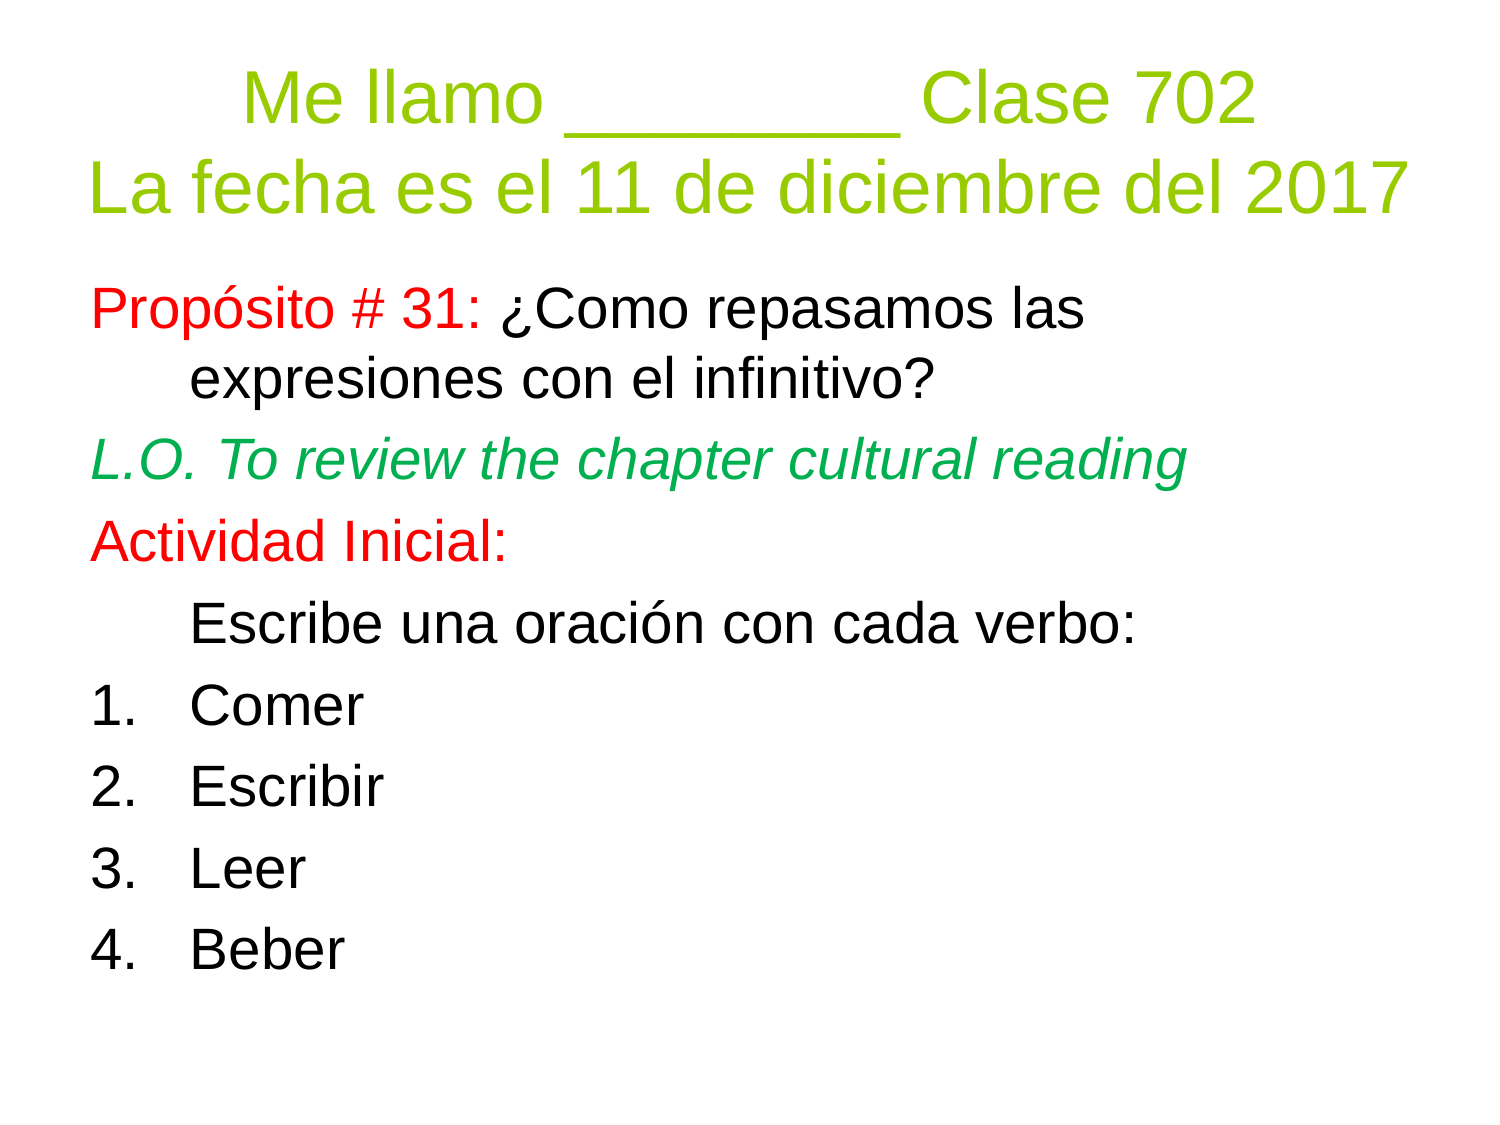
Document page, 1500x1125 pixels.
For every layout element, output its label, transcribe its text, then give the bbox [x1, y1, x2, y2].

title Me llamo ________ Clase 702 La fecha es el 11 de diciembre del 2017 [0, 45, 1500, 233]
list Propósito # 31: ¿Como repasamos las expresiones con el infinitivo? L.O. To review the chapter cultural reading Actividad Inicial: Escribe una oración con cada verbo: Comer Escribir Leer Beber [75, 262, 1425, 1005]
